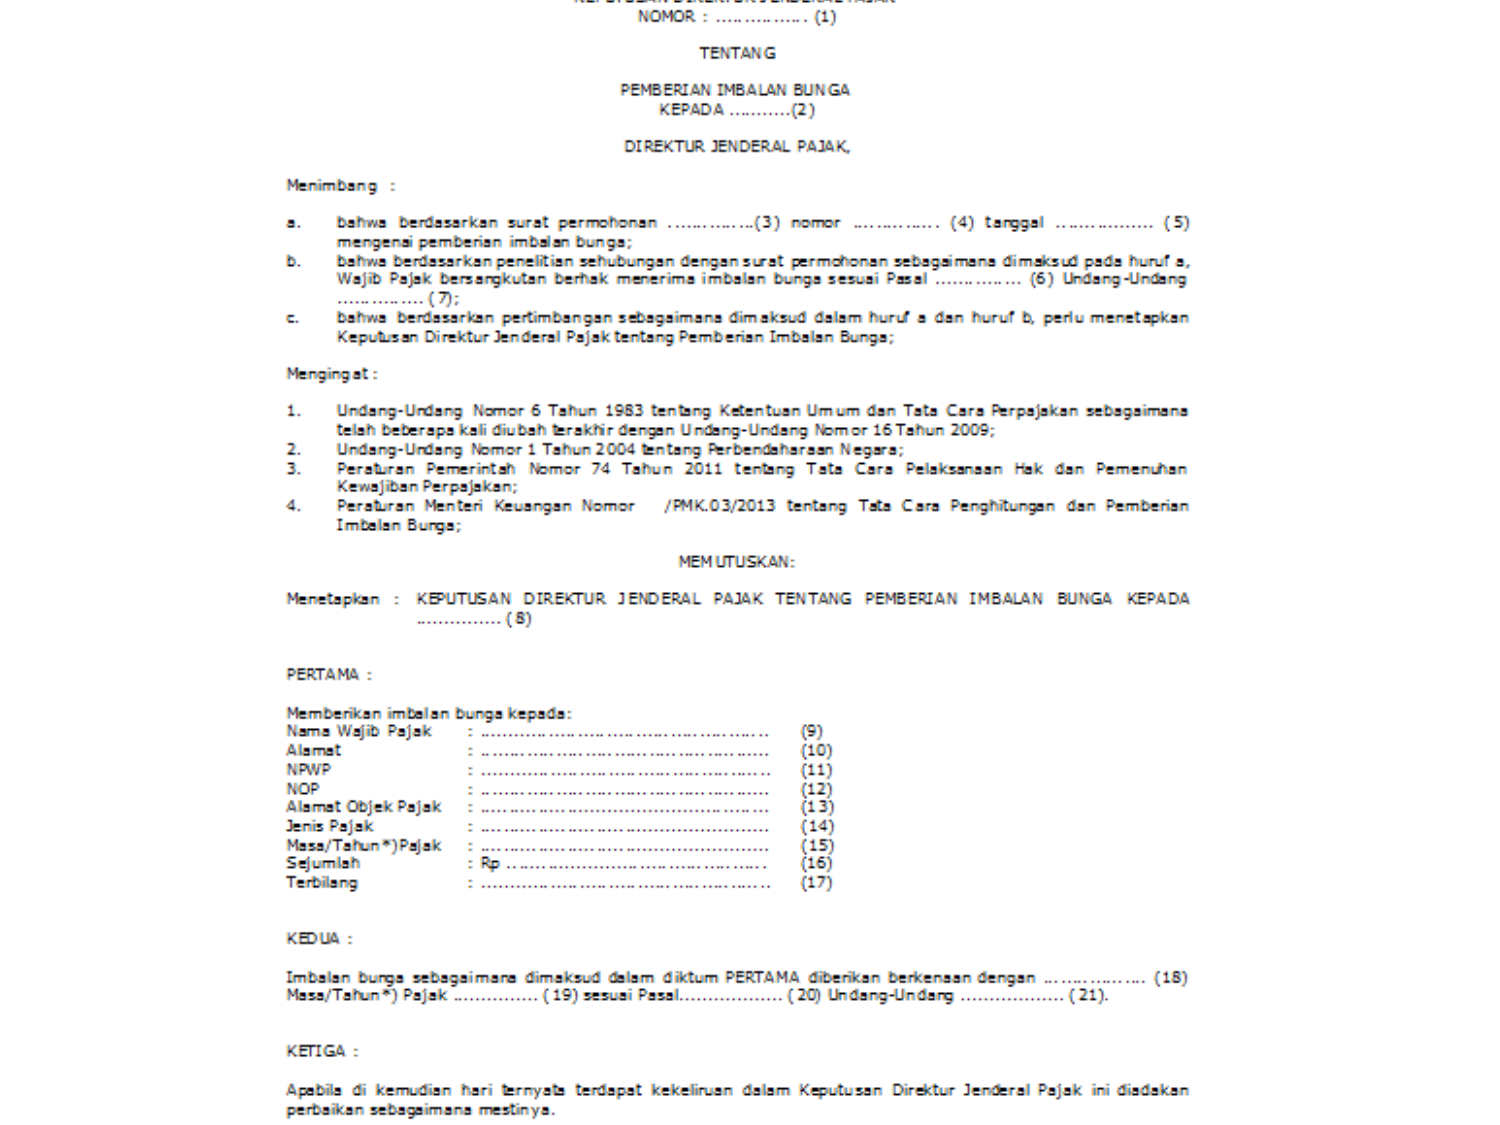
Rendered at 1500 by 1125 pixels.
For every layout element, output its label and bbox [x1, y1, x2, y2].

picture [277, 0, 1200, 1125]
